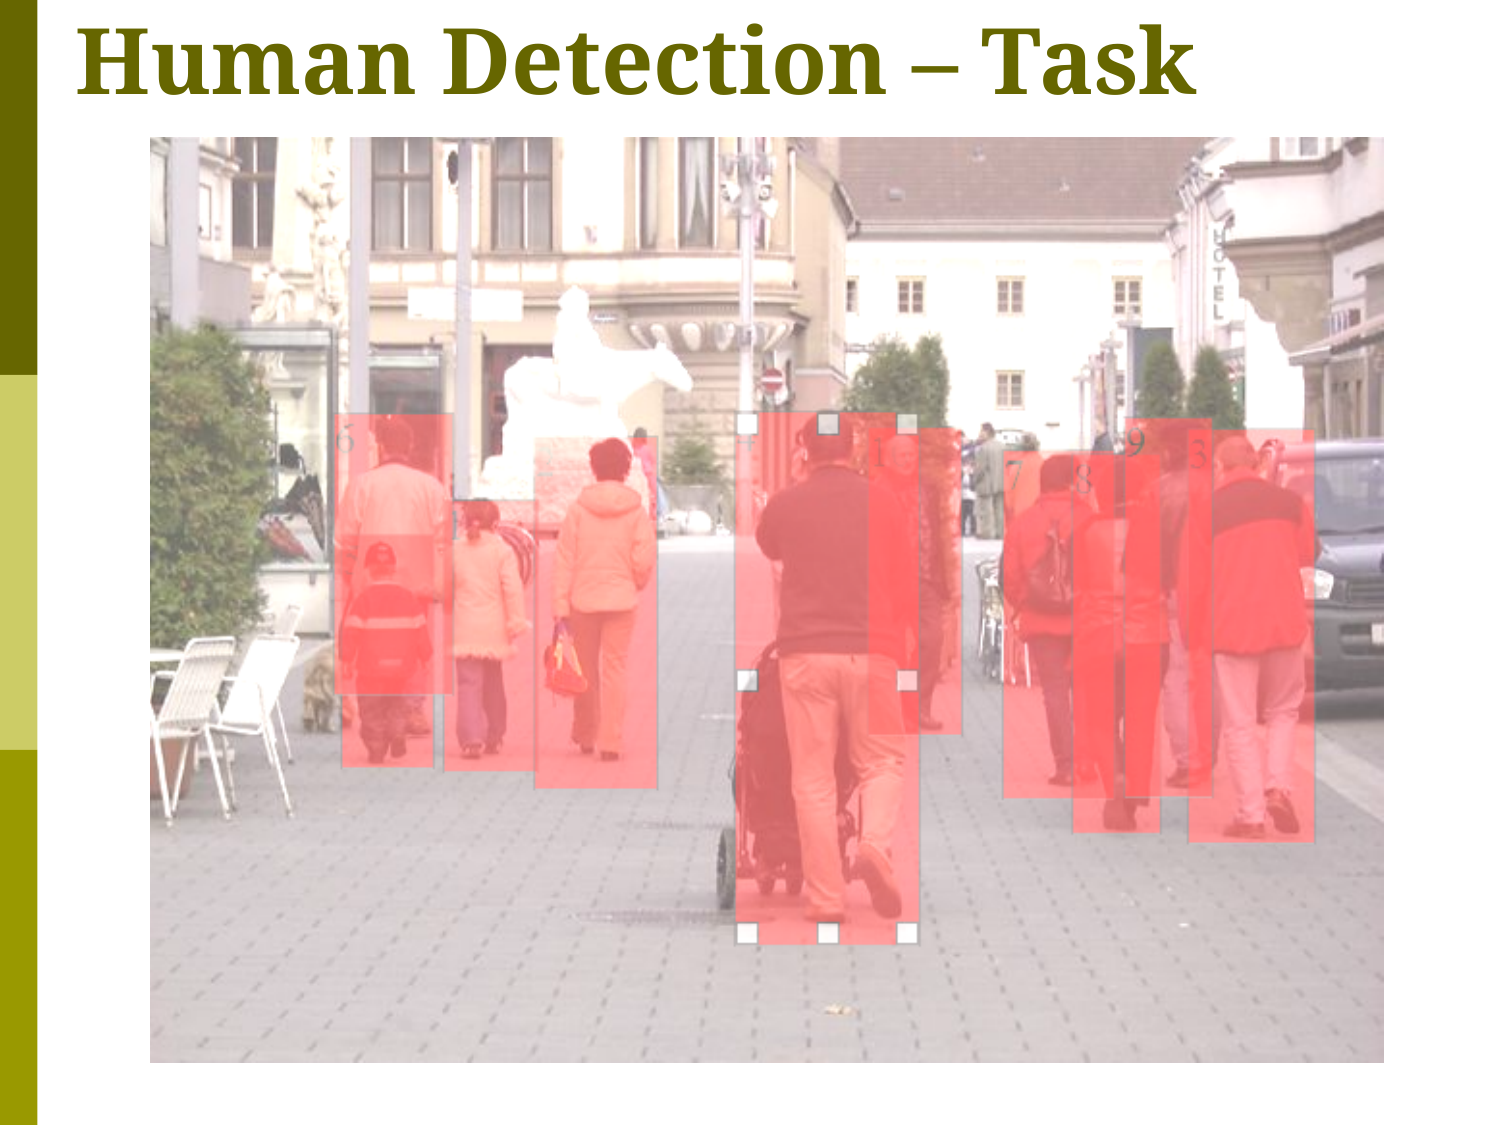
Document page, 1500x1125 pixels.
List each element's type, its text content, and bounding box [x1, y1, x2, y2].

picture [149, 137, 1384, 1063]
title Human Detection – Task [74, 12, 1426, 113]
